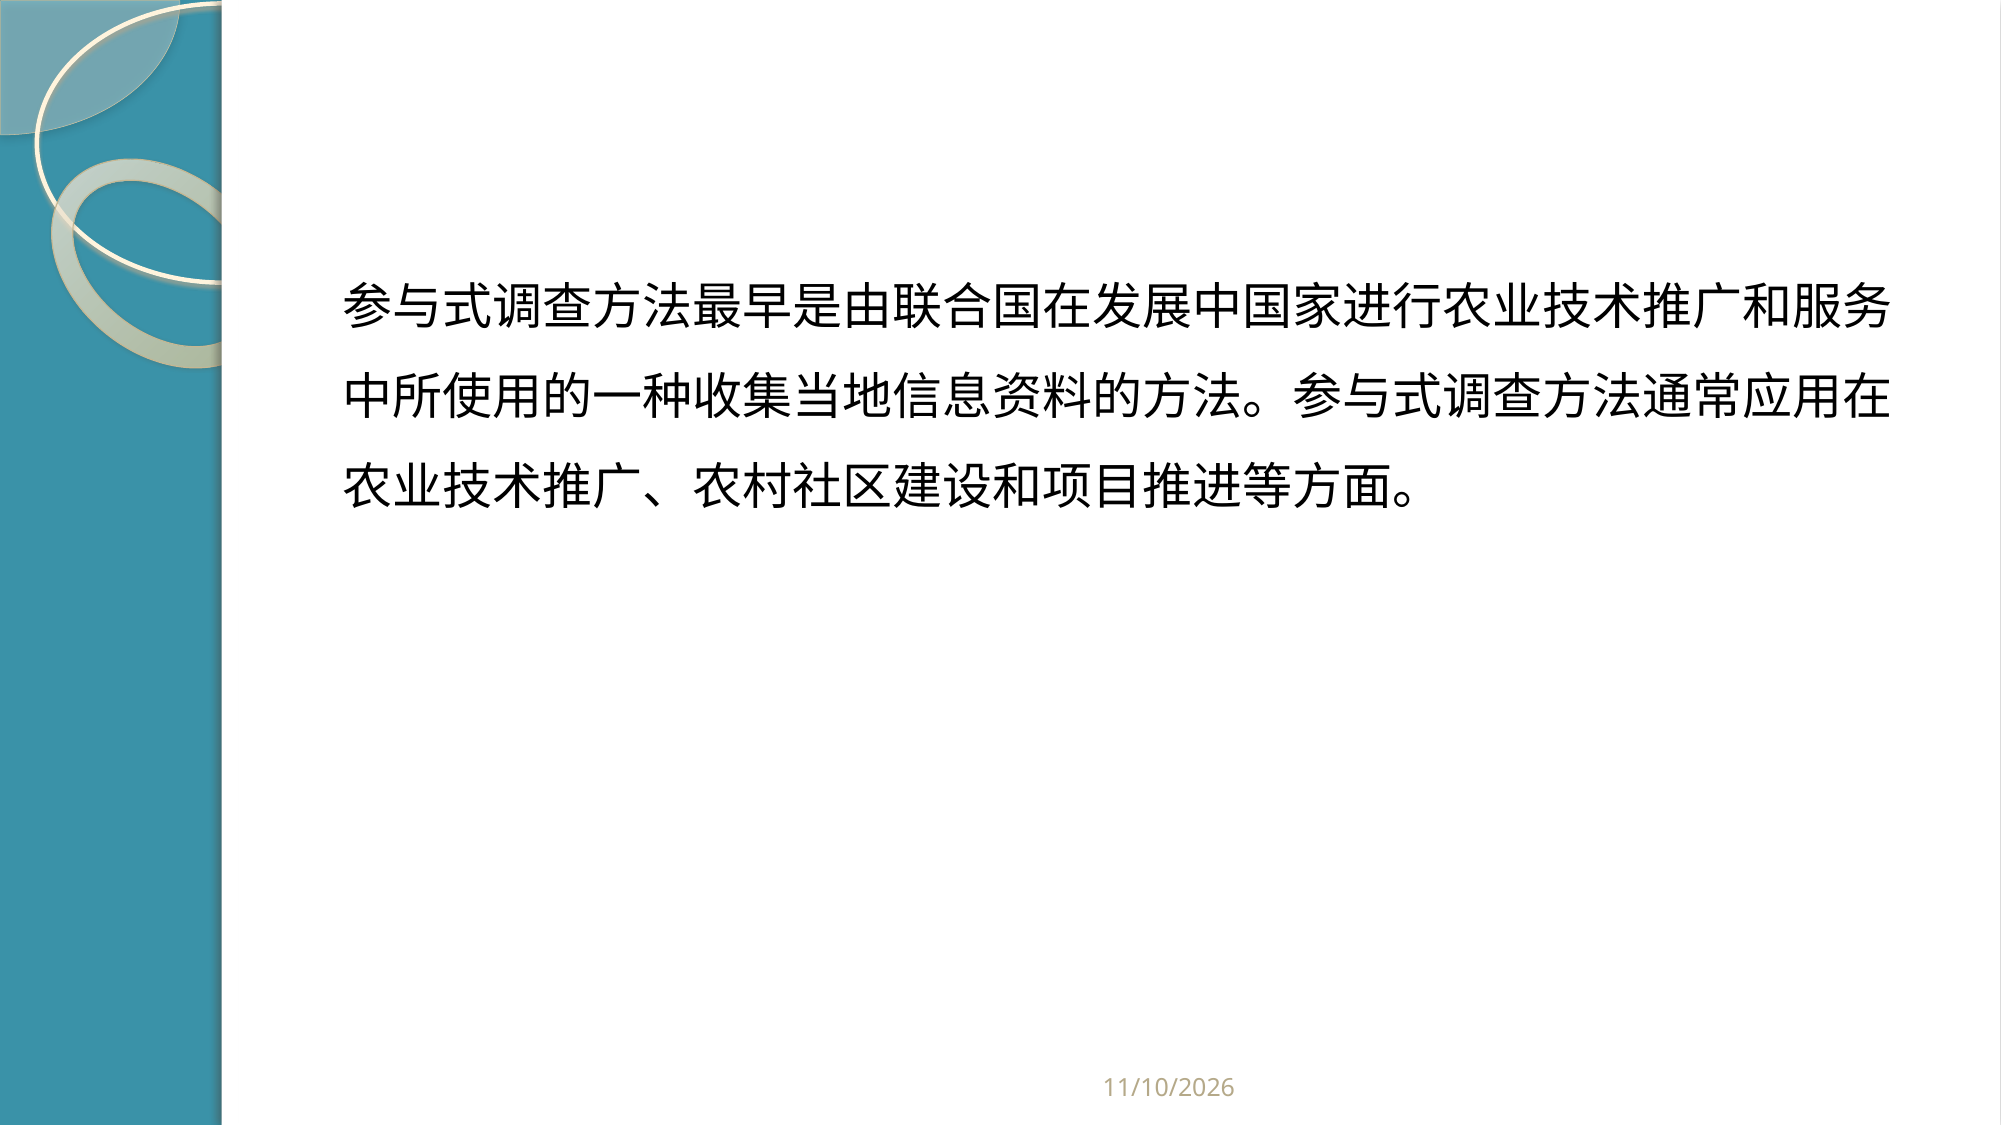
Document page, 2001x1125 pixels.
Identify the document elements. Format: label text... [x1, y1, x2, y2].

list 参与式调查方法最早是由联合国在发展中国家进行农业技术推广和服务中所使用的一种收集当地信息资料的方法。参与式调查方法通常应用在农业技术推广、农村社区建设和项目推进等方面。 [313, 237, 1954, 1025]
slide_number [783, 1034, 1250, 1113]
